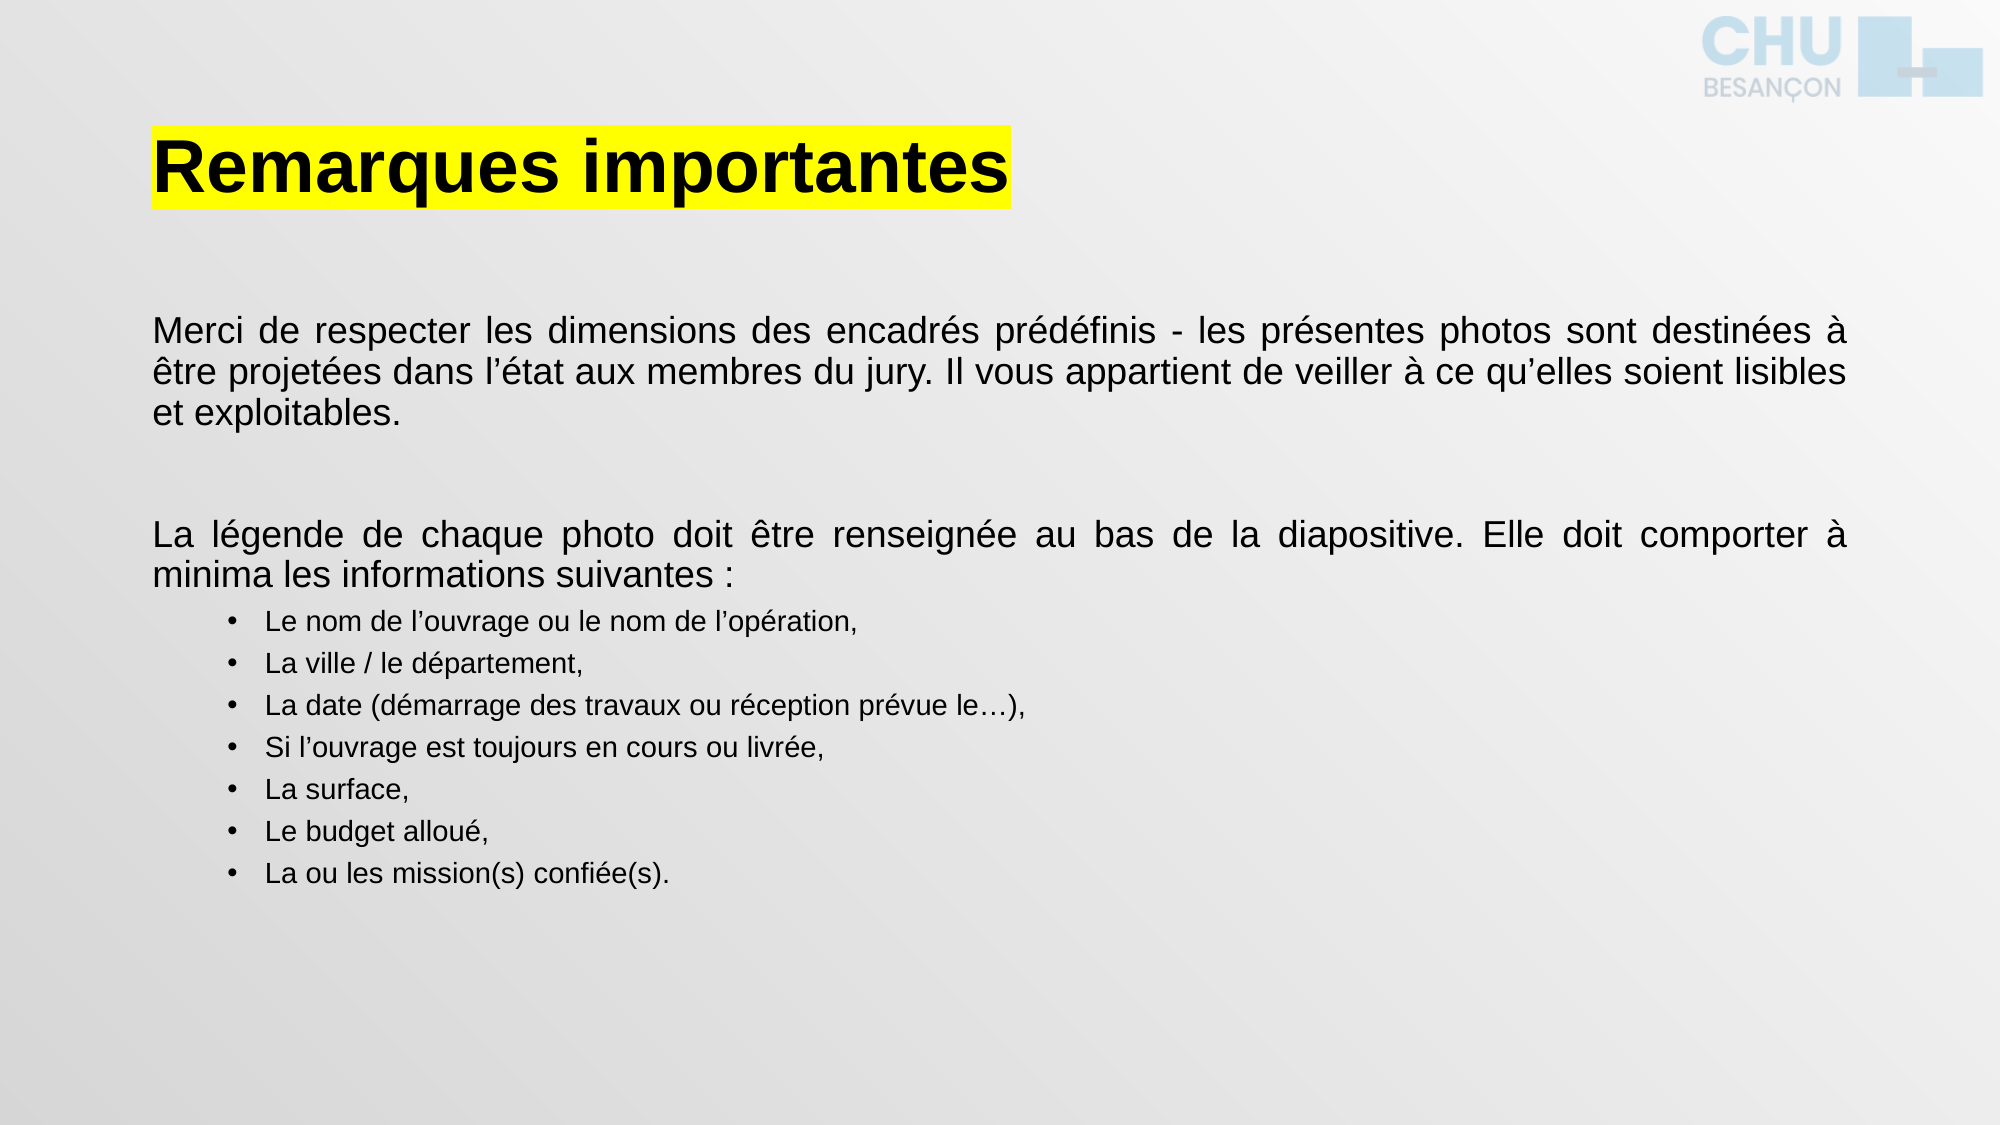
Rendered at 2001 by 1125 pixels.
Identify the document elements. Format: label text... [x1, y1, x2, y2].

list Merci de respecter les dimensions des encadrés prédéfinis - les présentes photos sont destinées à être projetées dans l’état aux membres du jury. Il vous appartient de veiller à ce qu’elles soient lisibles et exploitables. La légende de chaque photo doit être renseignée au bas de la diapositive. Elle doit comporter à minima les informations suivantes : Le nom de l’ouvrage ou le nom de l’opération, La ville / le département, La date (démarrage des travaux ou réception prévue le…), Si l’ouvrage est toujours en cours ou livrée, La surface, Le budget alloué, La ou les mission(s) confiée(s). [137, 304, 1863, 1018]
title Remarques importantes [137, 59, 1863, 278]
picture [1685, 0, 2000, 114]
